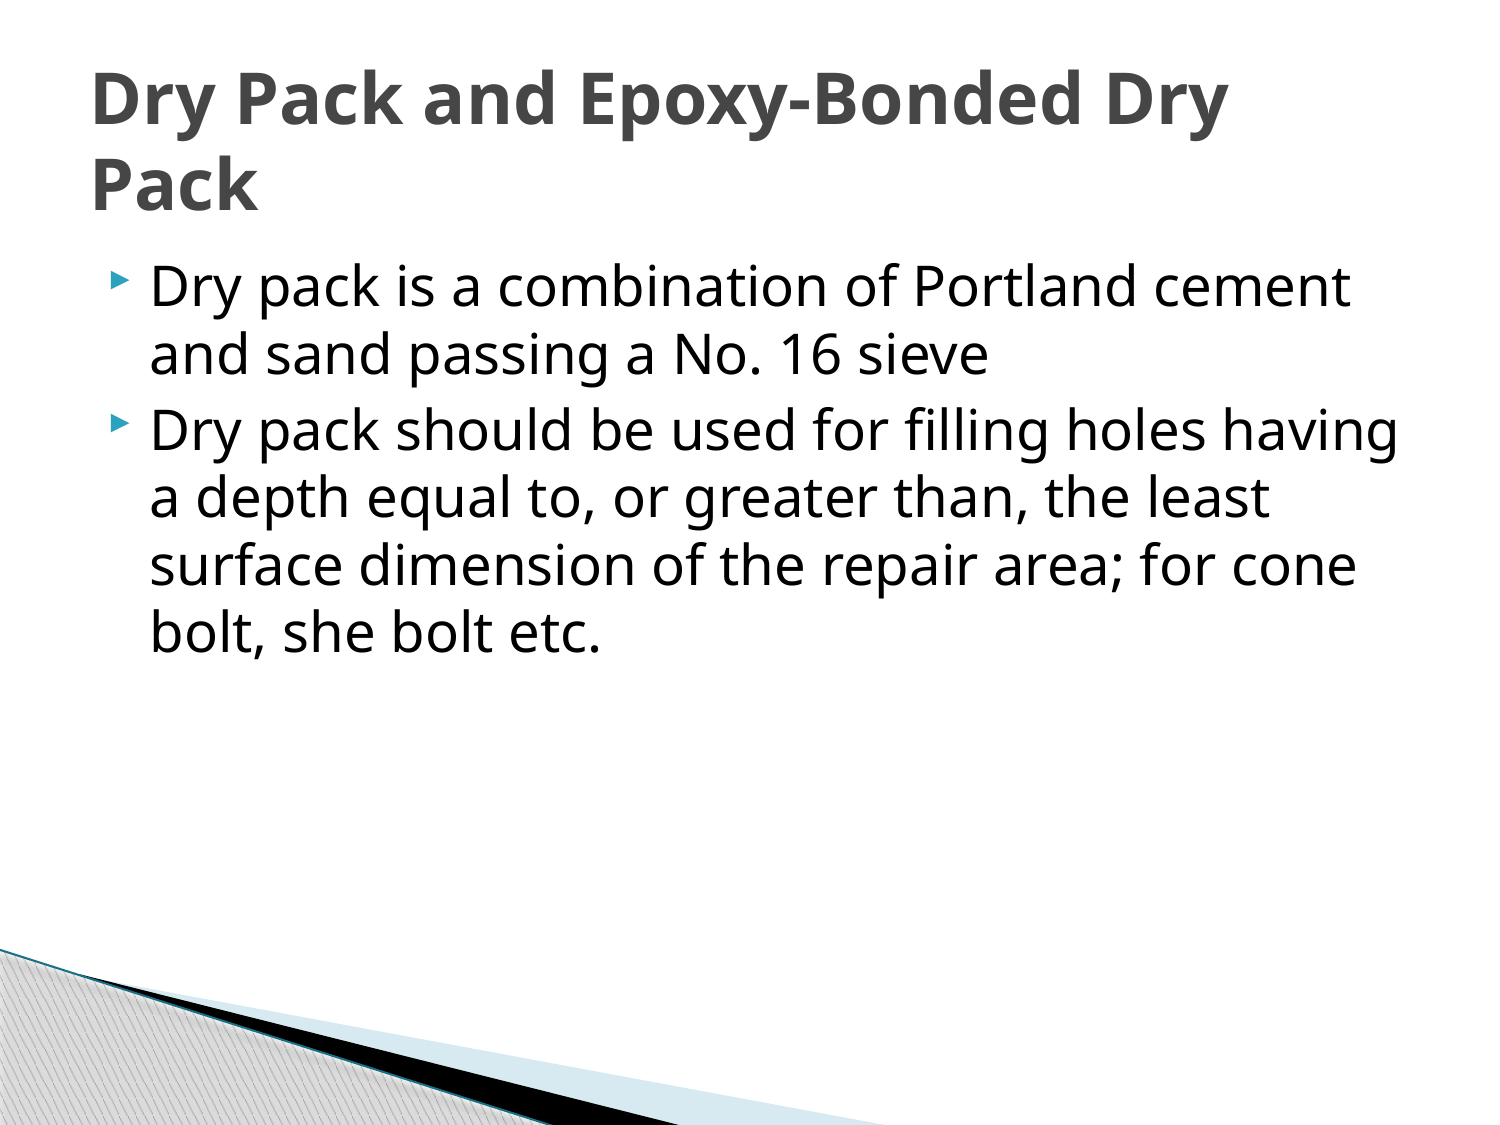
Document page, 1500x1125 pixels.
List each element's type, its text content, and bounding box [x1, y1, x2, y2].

list Dry pack is a combination of Portland cement and sand passing a No. 16 sieve Dry pack should be used for filling holes having a depth equal to, or greater than, the least surface dimension of the repair area; for cone bolt, she bolt etc. [75, 243, 1425, 986]
title Dry Pack and Epoxy-Bonded Dry Pack [75, 45, 1425, 233]
